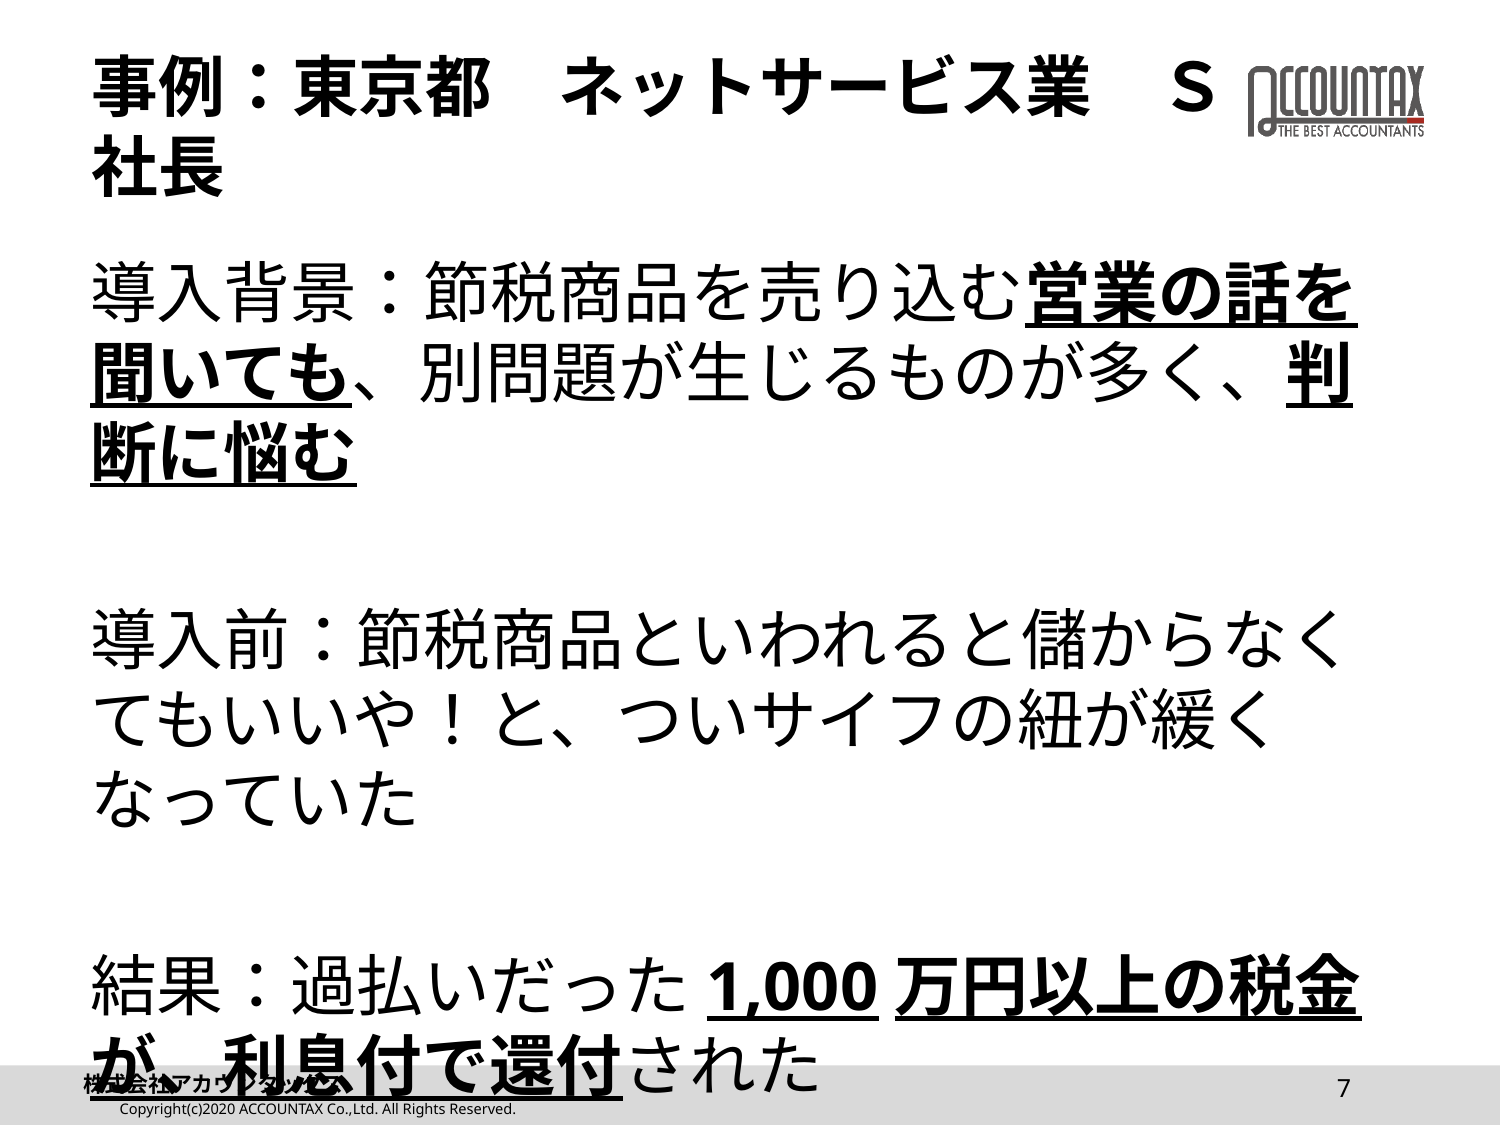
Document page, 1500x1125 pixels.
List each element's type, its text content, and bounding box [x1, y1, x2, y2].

slide_number 7 [1266, 1064, 1422, 1118]
list 導入背景：節税商品を売り込む営業の話を聞いても、別問題が生じるものが多く、判断に悩む 導入前：節税商品といわれると儲からなくてもいいや！と、ついサイフの紐が緩くなっていた 結果：過払いだった1,000万円以上の税金が、利息付で還付された [75, 243, 1425, 986]
picture [1267, 66, 1424, 137]
title 事例：東京都 ネットサービス業 Ｓ社長 [76, 31, 1267, 219]
